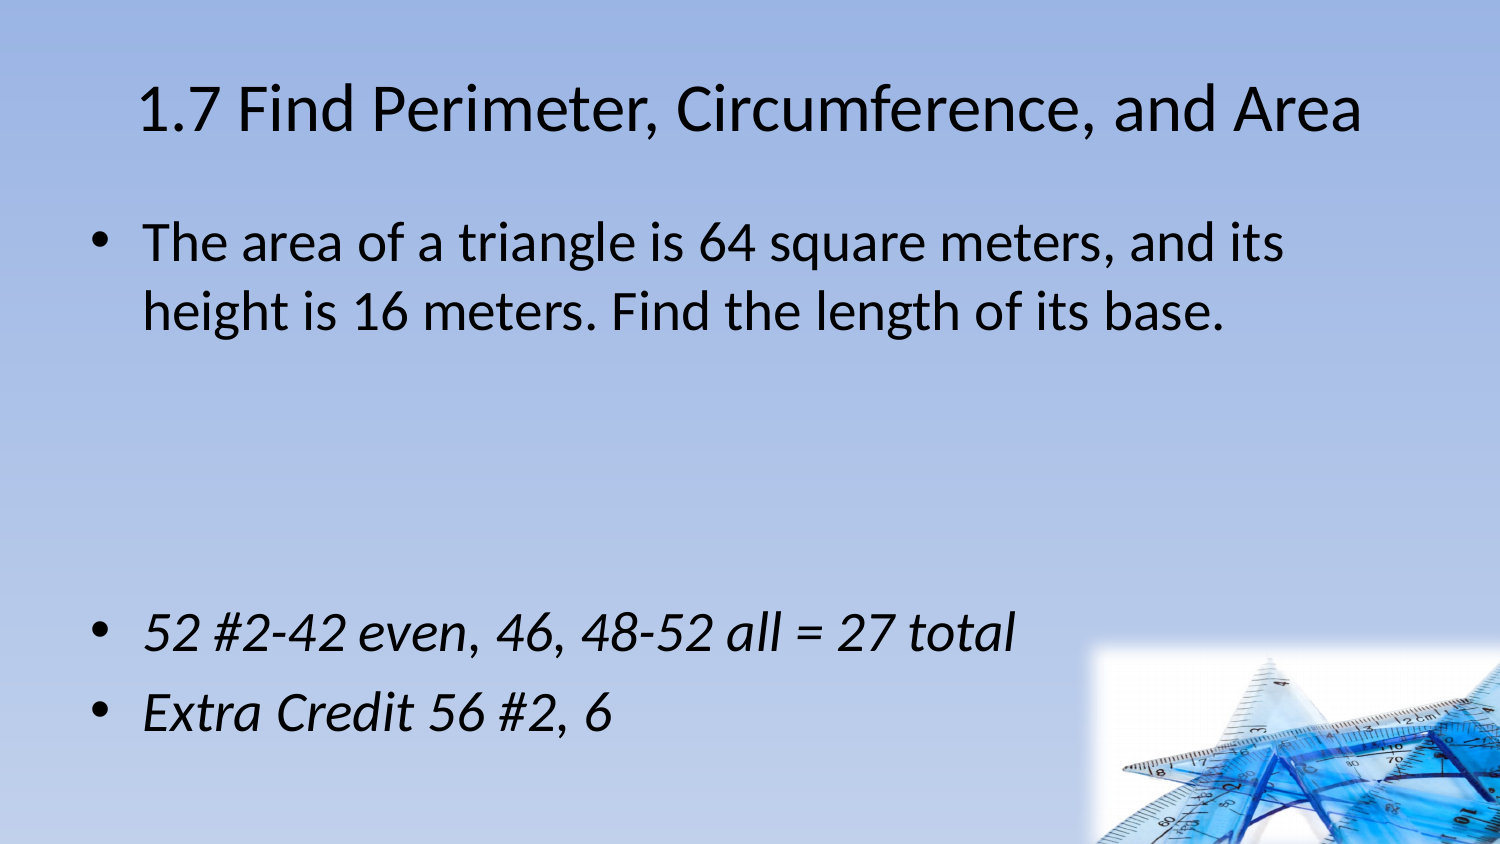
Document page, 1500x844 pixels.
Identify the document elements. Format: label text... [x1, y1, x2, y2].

list The area of a triangle is 64 square meters, and its height is 16 meters. Find the length of its base. 52 #2-42 even, 46, 48-52 all = 27 total Extra Credit 56 #2, 6 [75, 196, 1425, 754]
title 1.7 Find Perimeter, Circumference, and Area [75, 33, 1425, 175]
picture [1103, 656, 1500, 838]
